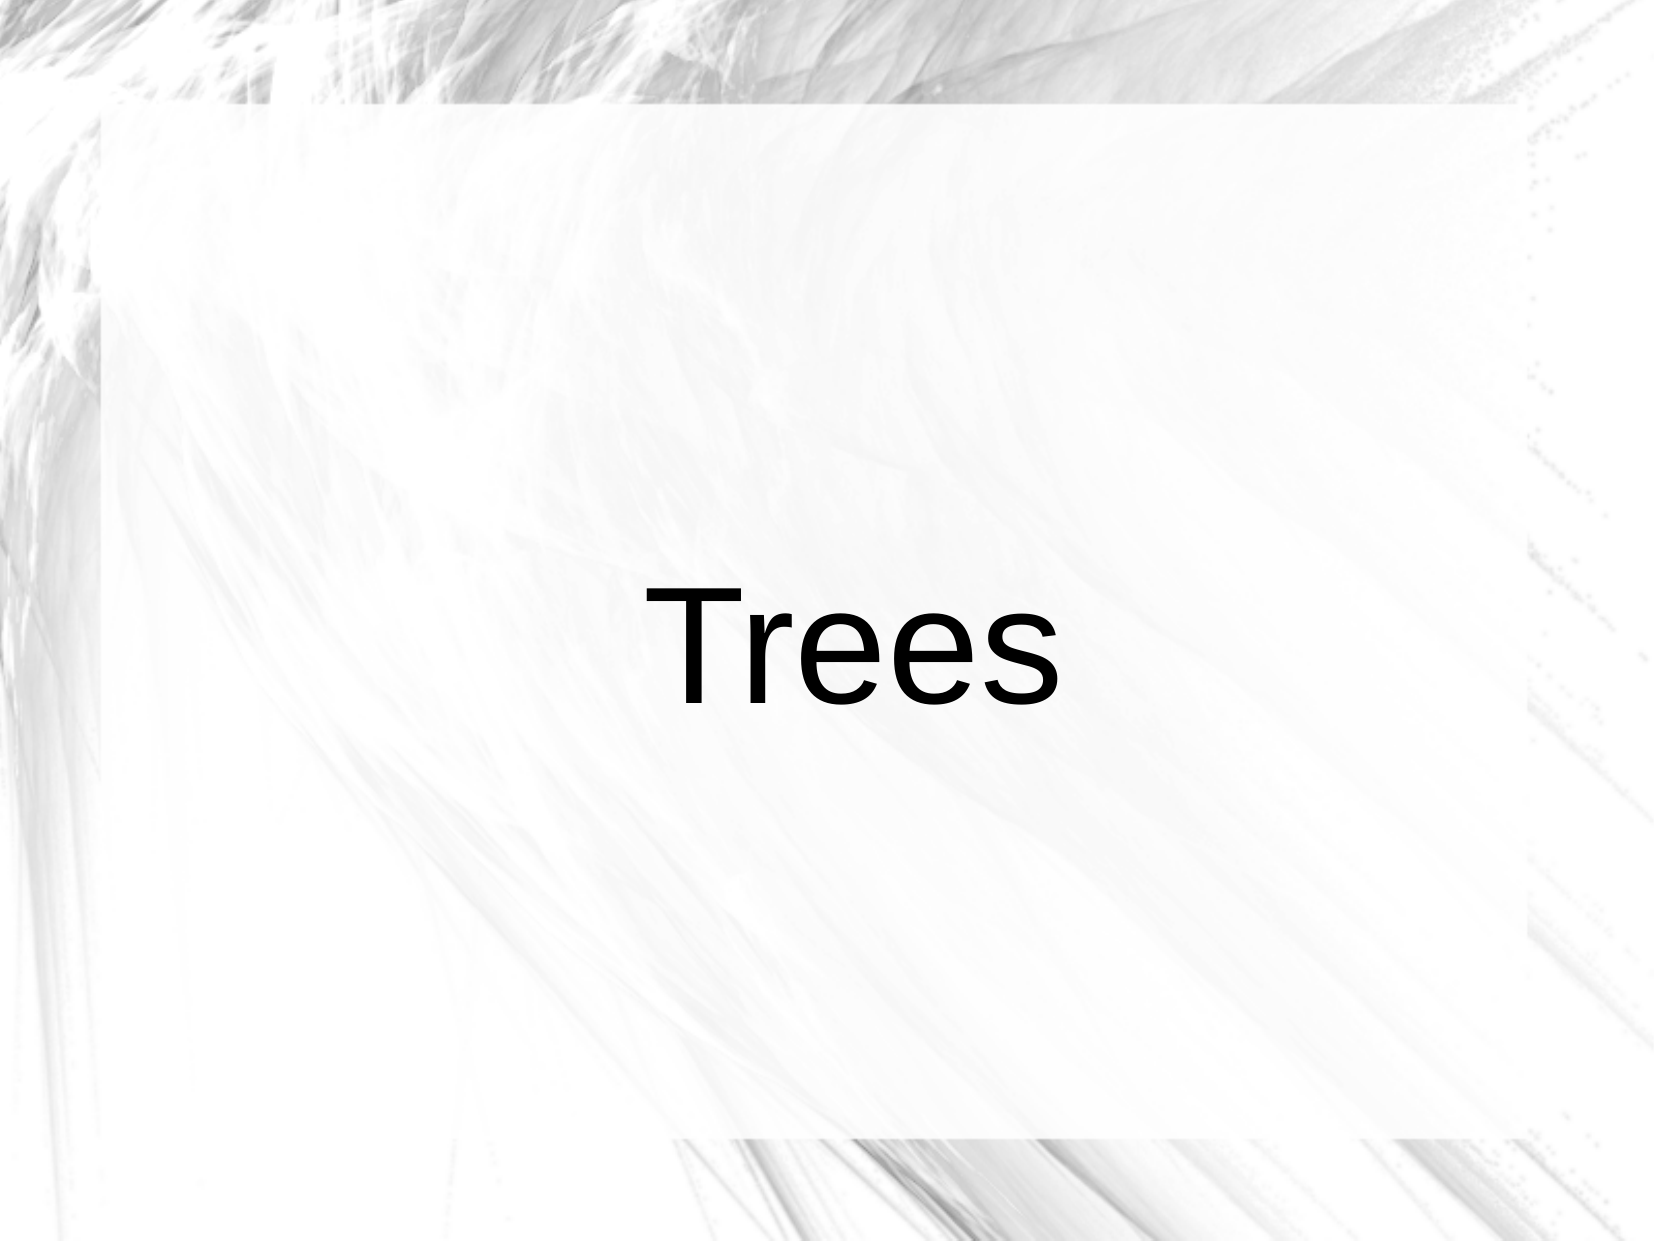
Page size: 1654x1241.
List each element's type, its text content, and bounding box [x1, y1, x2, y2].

picture [0, 0, 1654, 1241]
list Trees [118, 319, 1571, 1109]
